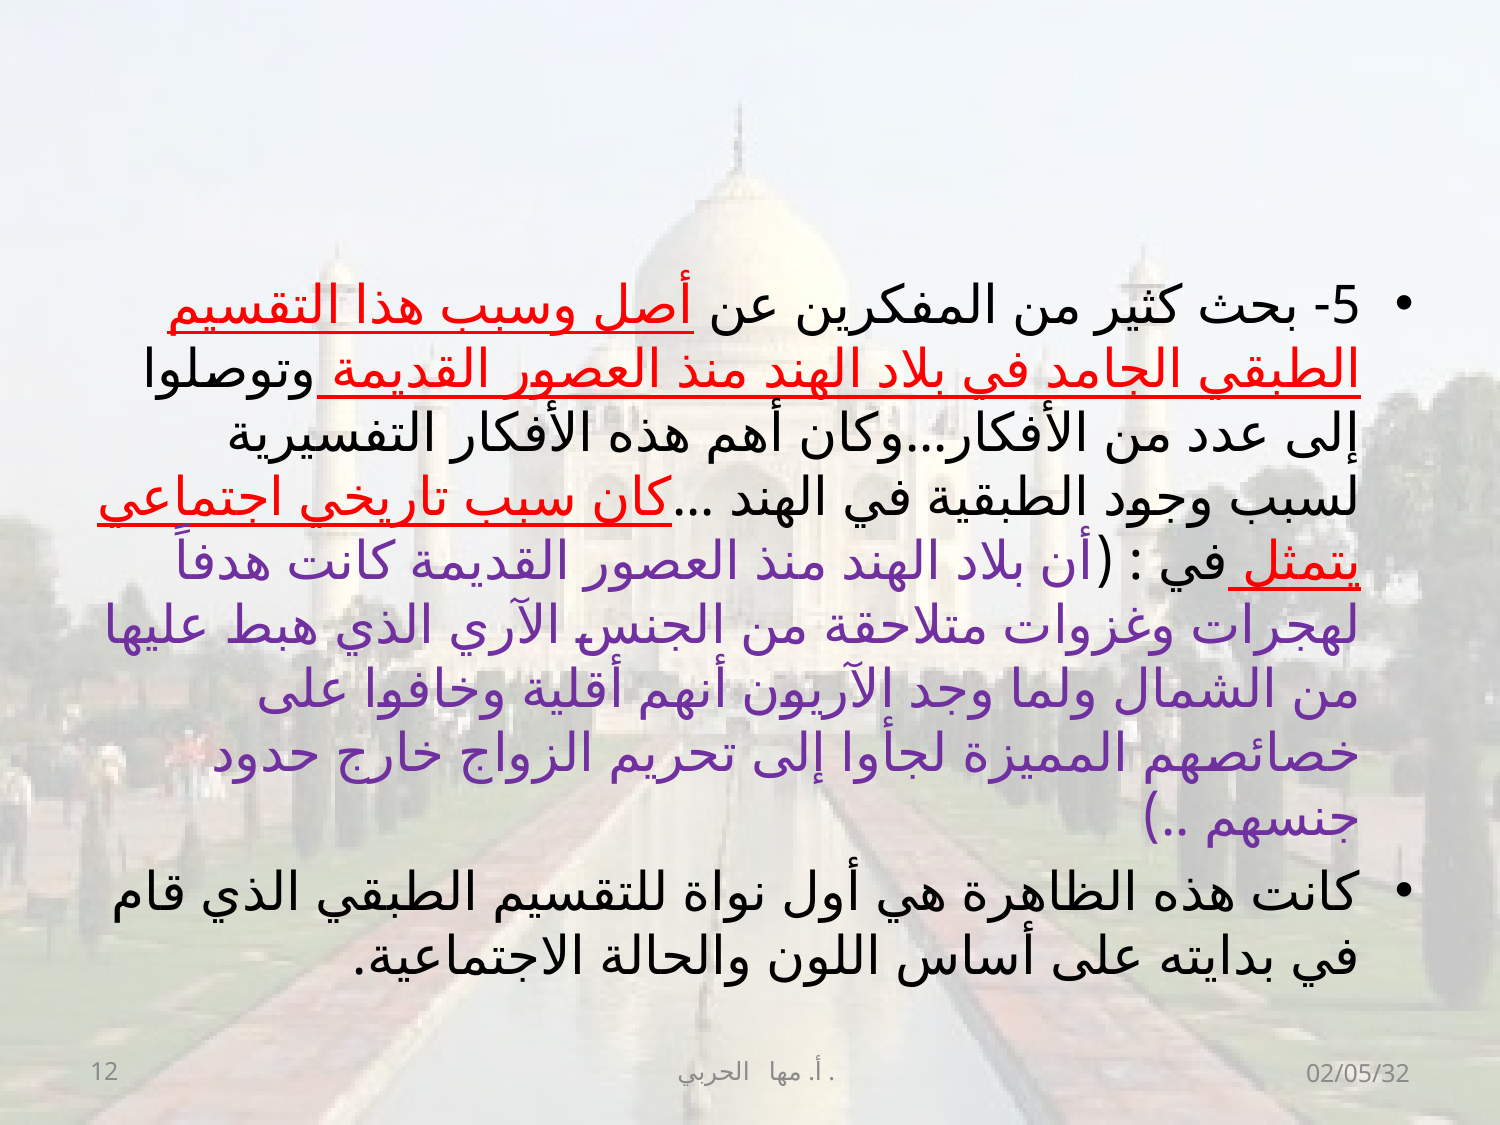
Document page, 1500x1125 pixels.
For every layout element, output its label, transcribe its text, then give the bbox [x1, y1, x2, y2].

slide_number 12 [75, 1042, 425, 1103]
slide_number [1074, 1042, 1425, 1103]
footer أ. مها الحربي . [512, 1042, 988, 1103]
list 5- بحث كثير من المفكرين عن أصل وسبب هذا التقسيم الطبقي الجامد في بلاد الهند منذ العصور القديمة وتوصلوا إلى عدد من الأفكار...وكان أهم هذه الأفكار التفسيرية لسبب وجود الطبقية في الهند ...كان سبب تاريخي اجتماعي يتمثل في : (أن بلاد الهند منذ العصور القديمة كانت هدفاً لهجرات وغزوات متلاحقة من الجنس الآري الذي هبط عليها من الشمال ولما وجد الآريون أنهم أقلية وخافوا على خصائصهم المميزة لجأوا إلى تحريم الزواج خارج حدود جنسهم ..) كانت هذه الظاهرة هي أول نواة للتقسيم الطبقي الذي قام في بدايته على أساس اللون والحالة الاجتماعية. [75, 262, 1425, 1005]
